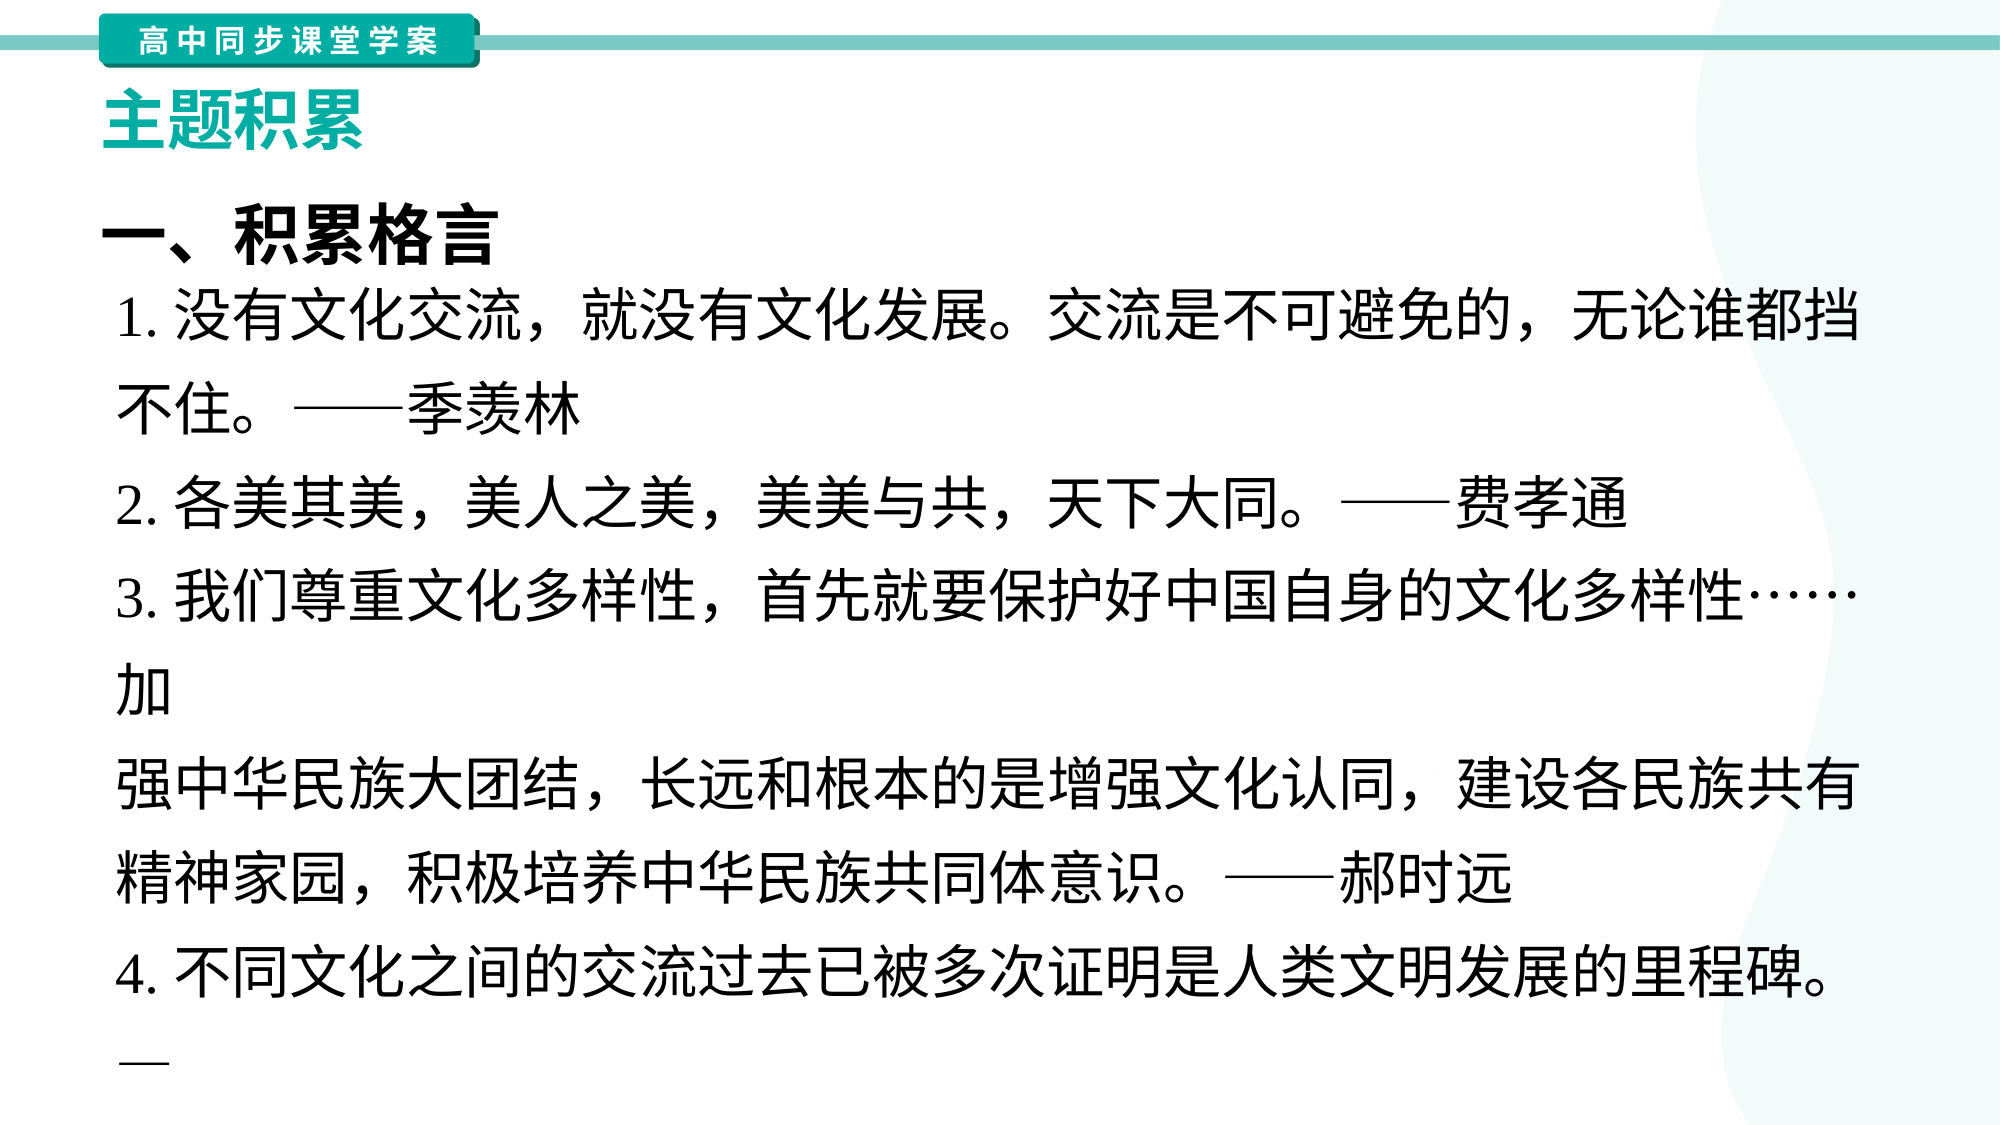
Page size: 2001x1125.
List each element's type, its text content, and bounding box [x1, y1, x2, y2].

text_box 1.没有文化交流，就没有文化发展。交流是不可避免的，无论谁都挡不住。——季羡林 2.各美其美，美人之美，美美与共，天下大同。——费孝通 3.我们尊重文化多样性，首先就要保护好中国自身的文化多样性……加 强中华民族大团结，长远和根本的是增强文化认同，建设各民族共有 精神家园，积极培养中华民族共同体意识。——郝时远 4.不同文化之间的交流过去已被多次证明是人类文明发展的里程碑。— —罗素 [100, 247, 1934, 1125]
text_box 一、积累格言 [100, 156, 1899, 247]
picture [0, 0, 2000, 1125]
text_box 主题积累 [100, 76, 1899, 156]
